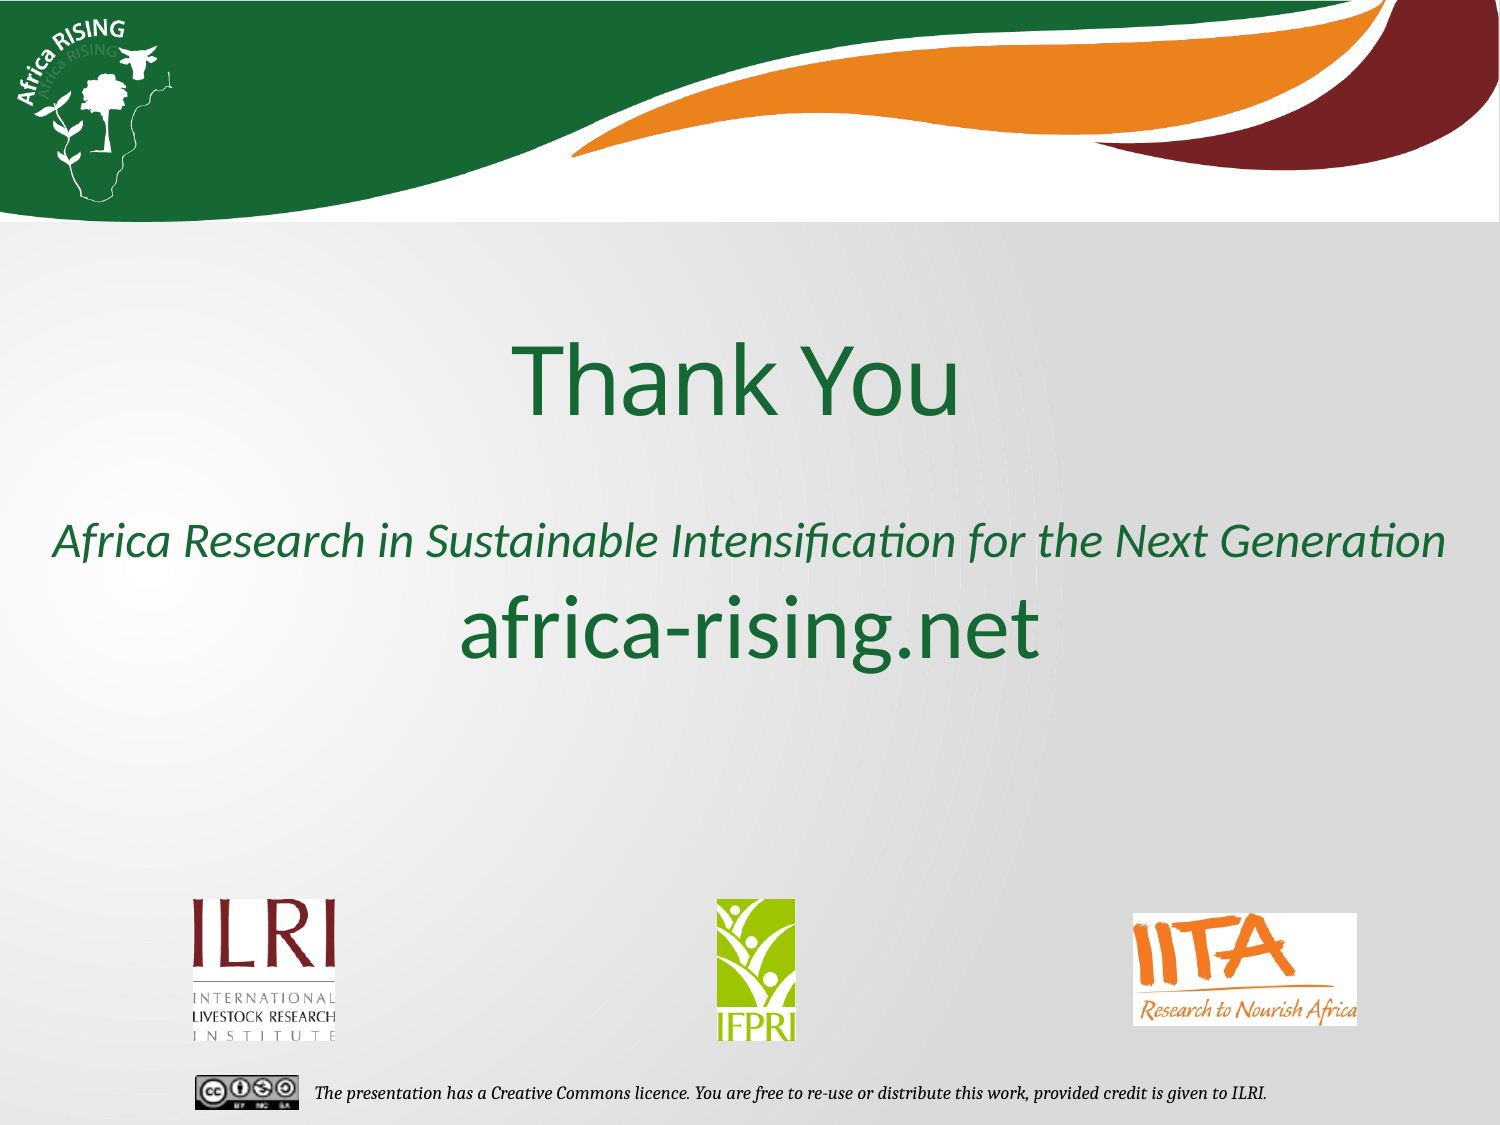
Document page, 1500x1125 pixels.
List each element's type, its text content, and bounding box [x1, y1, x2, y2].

picture [717, 899, 796, 1041]
text_box Thank You [112, 312, 1363, 500]
picture [0, 0, 1499, 222]
picture [193, 899, 335, 1041]
picture [1133, 913, 1357, 1026]
picture [195, 1075, 299, 1110]
